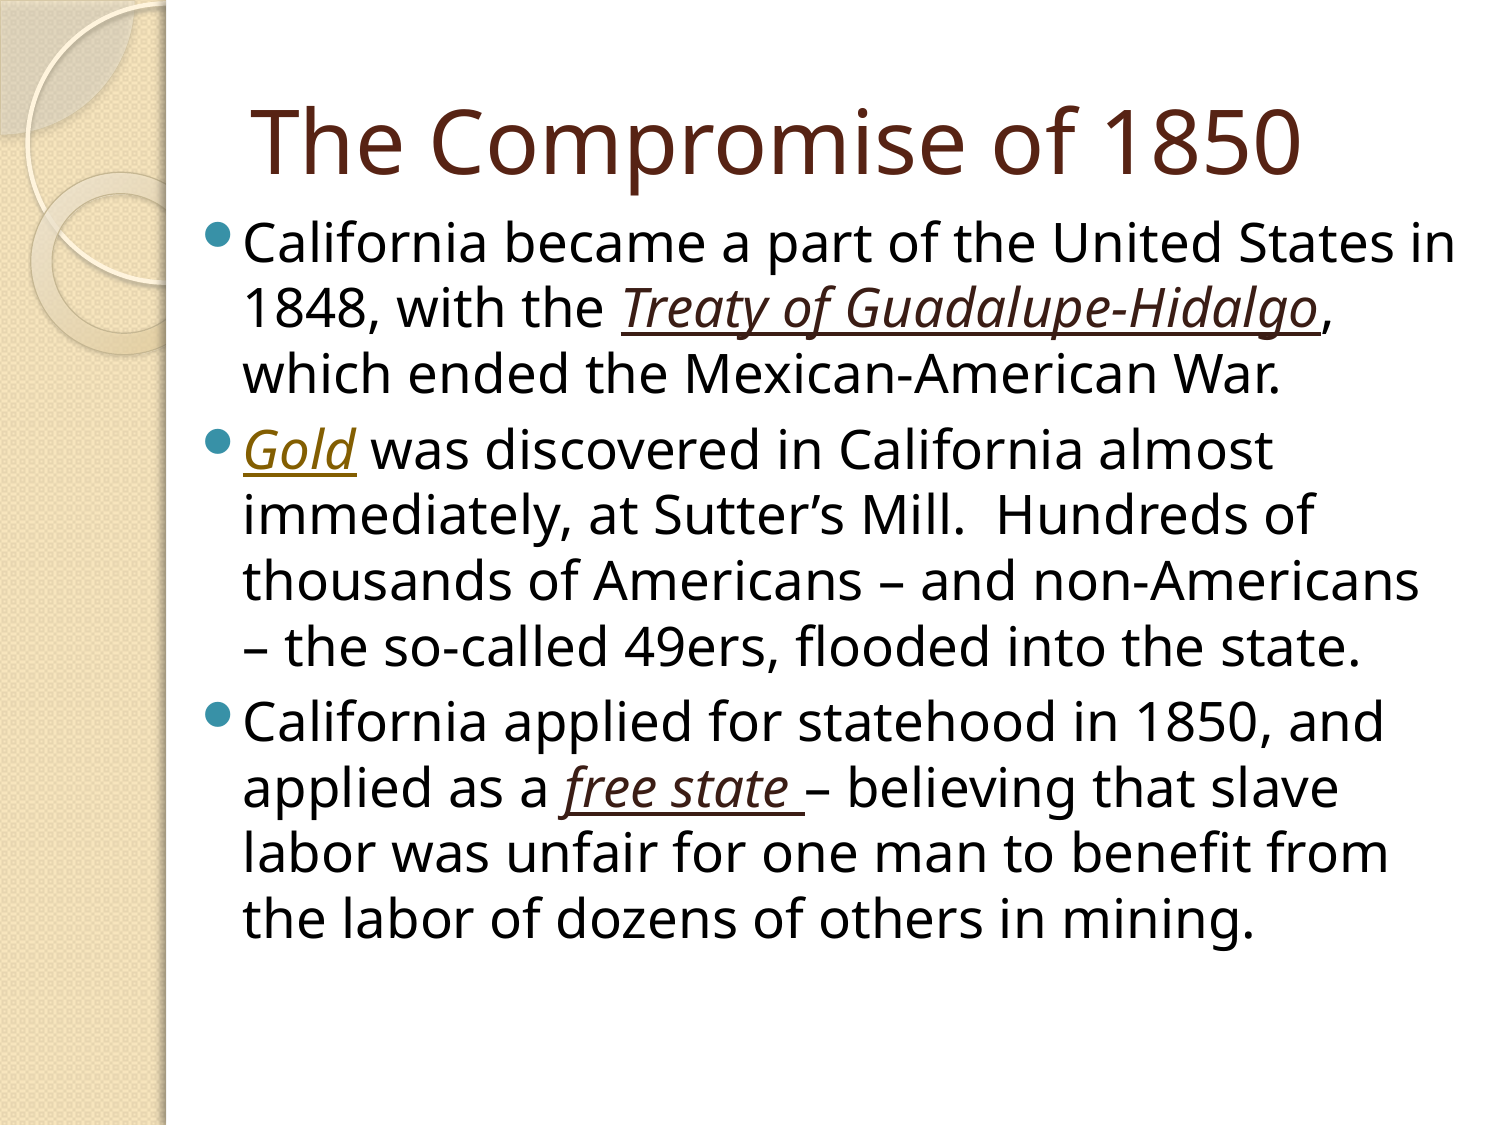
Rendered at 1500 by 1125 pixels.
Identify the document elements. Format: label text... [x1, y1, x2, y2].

title The Compromise of 1850 [235, 45, 1466, 200]
list California became a part of the United States in 1848, with the Treaty of Guadalupe-Hidalgo, which ended the Mexican-American War. Gold was discovered in California almost immediately, at Sutter’s Mill. Hundreds of thousands of Americans – and non-Americans – the so-called 49ers, flooded into the state. California applied for statehood in 1850, and applied as a free state – believing that slave labor was unfair for one man to benefit from the labor of dozens of others in mining. [174, 200, 1475, 1100]
